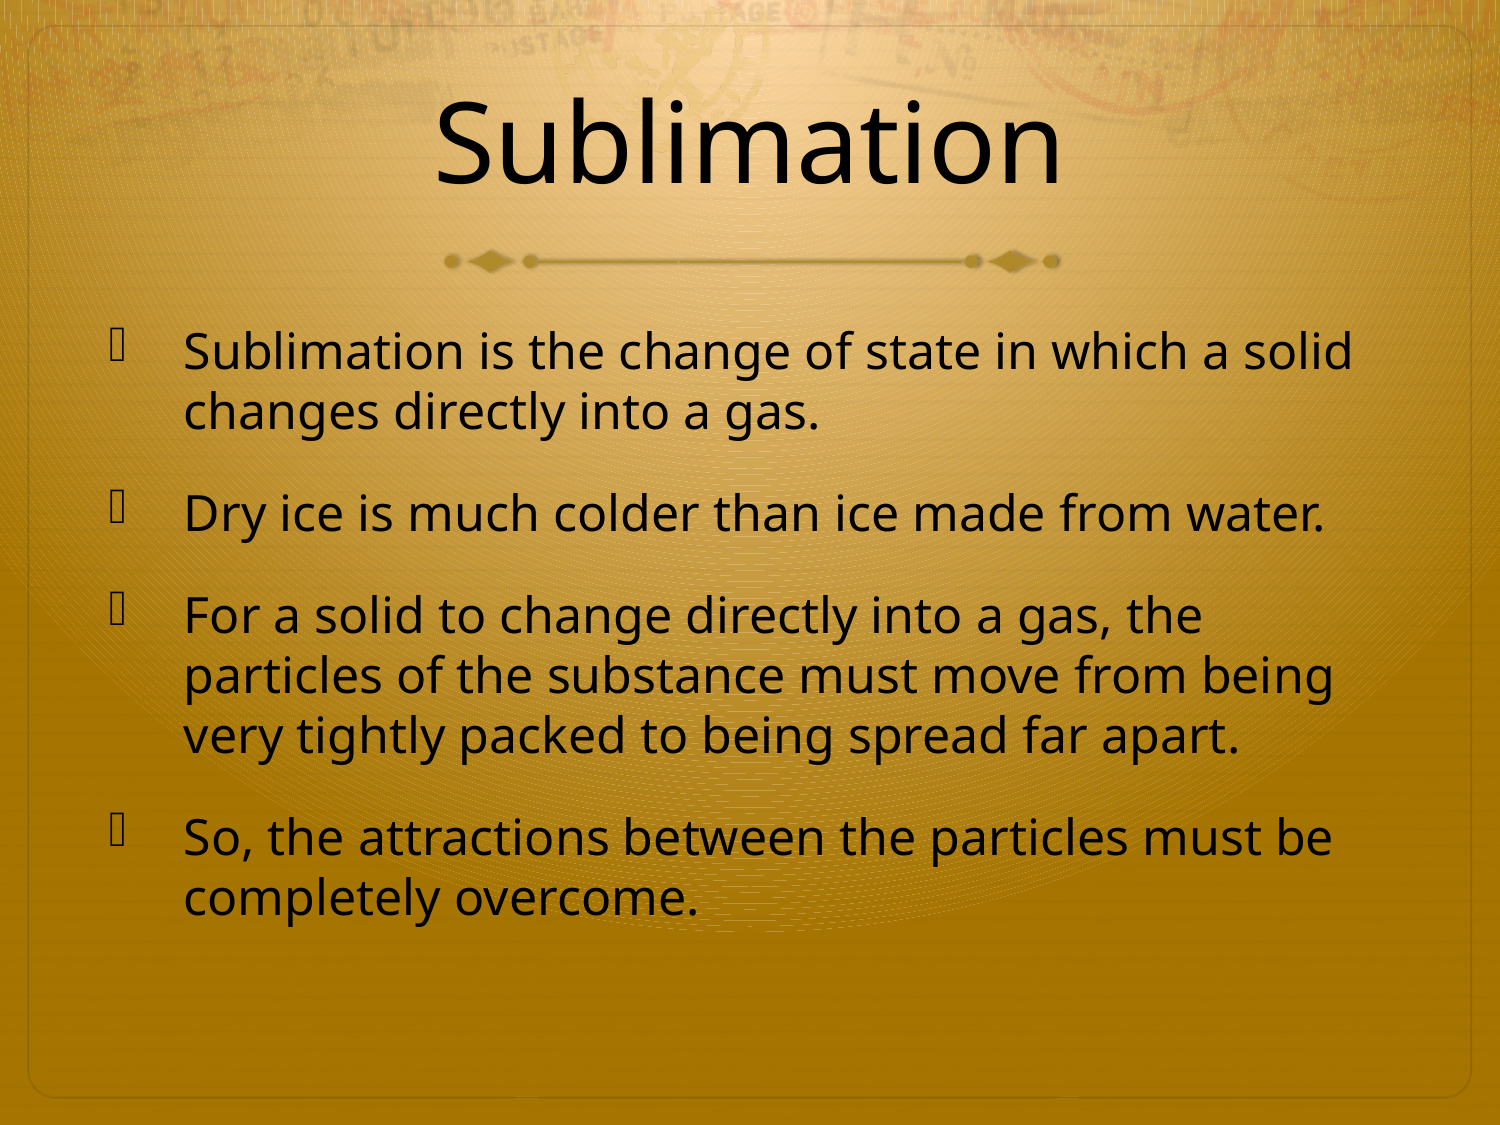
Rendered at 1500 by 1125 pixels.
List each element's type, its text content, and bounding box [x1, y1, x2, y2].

picture [0, 0, 1500, 1125]
title Sublimation [93, 45, 1407, 233]
list Sublimation is the change of state in which a solid changes directly into a gas. Dry ice is much colder than ice made from water. For a solid to change directly into a gas, the particles of the substance must move from being very tightly packed to being spread far apart. So, the attractions between the particles must be completely overcome. [93, 312, 1407, 988]
